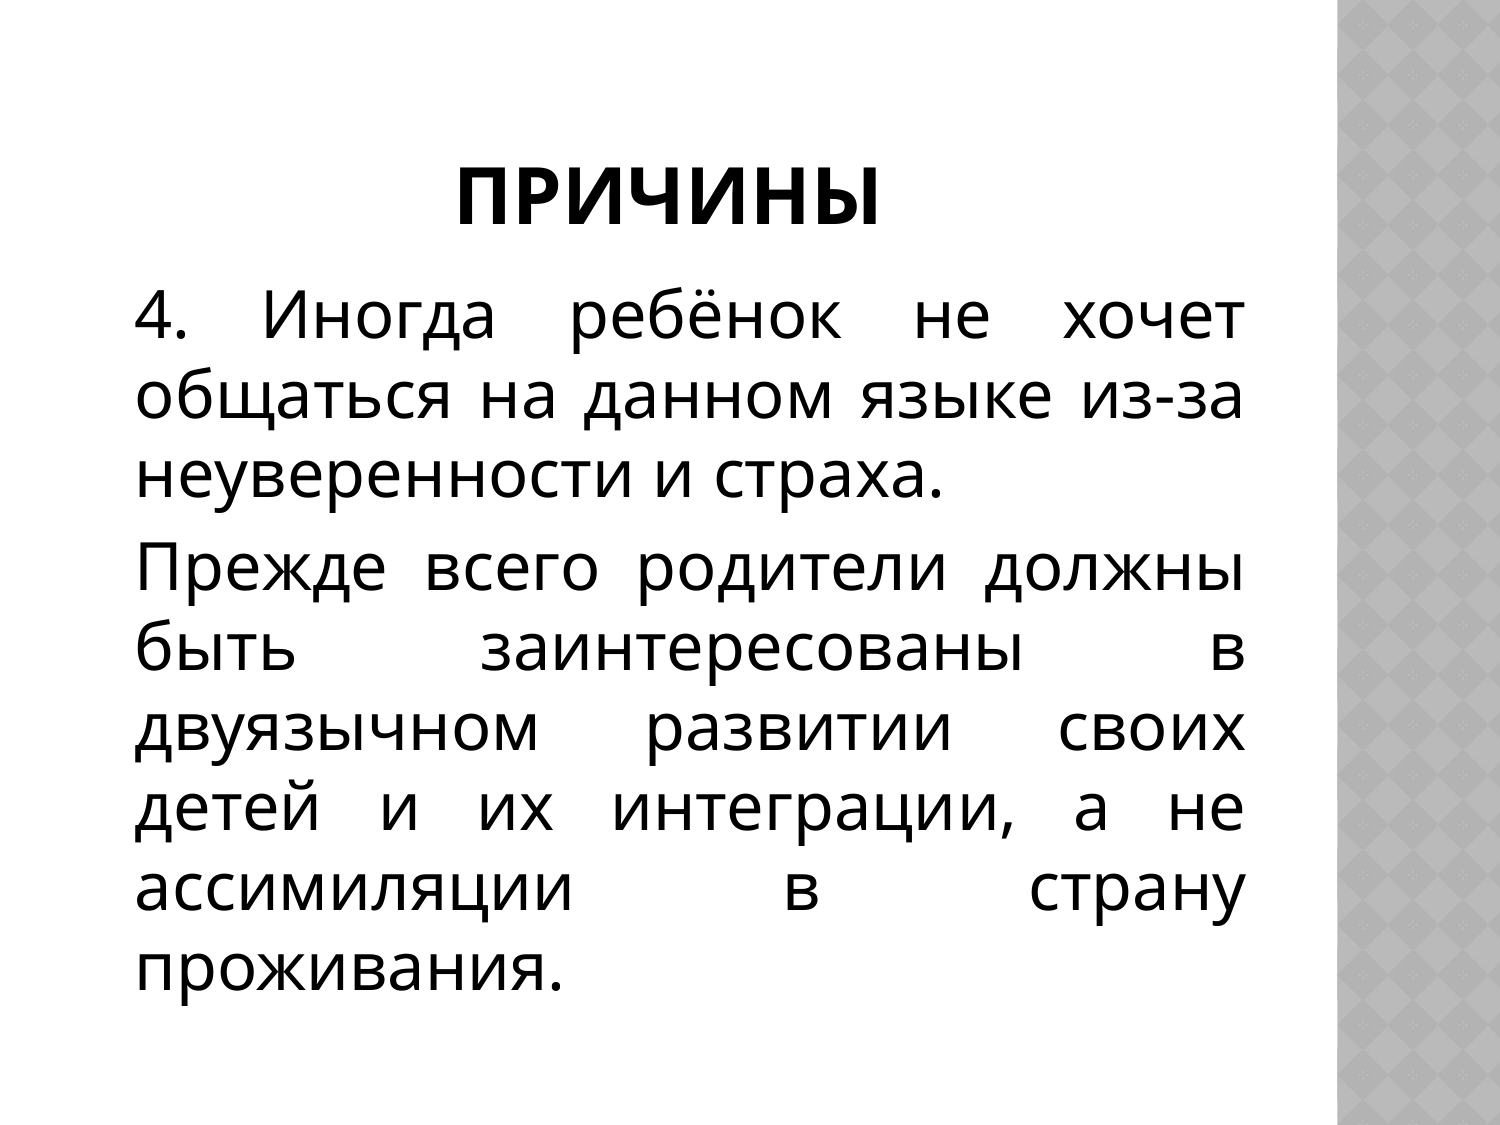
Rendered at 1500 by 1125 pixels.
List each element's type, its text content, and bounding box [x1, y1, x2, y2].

title Причины [75, 52, 1263, 240]
list 4. Иногда ребёнок не хочет общаться на данном языке из-за неуверенности и страха. Прежде всего родители должны быть заинтересованы в двуязычном развитии своих детей и их интеграции, а не ассимиляции в страну проживания. [75, 264, 1263, 1059]
